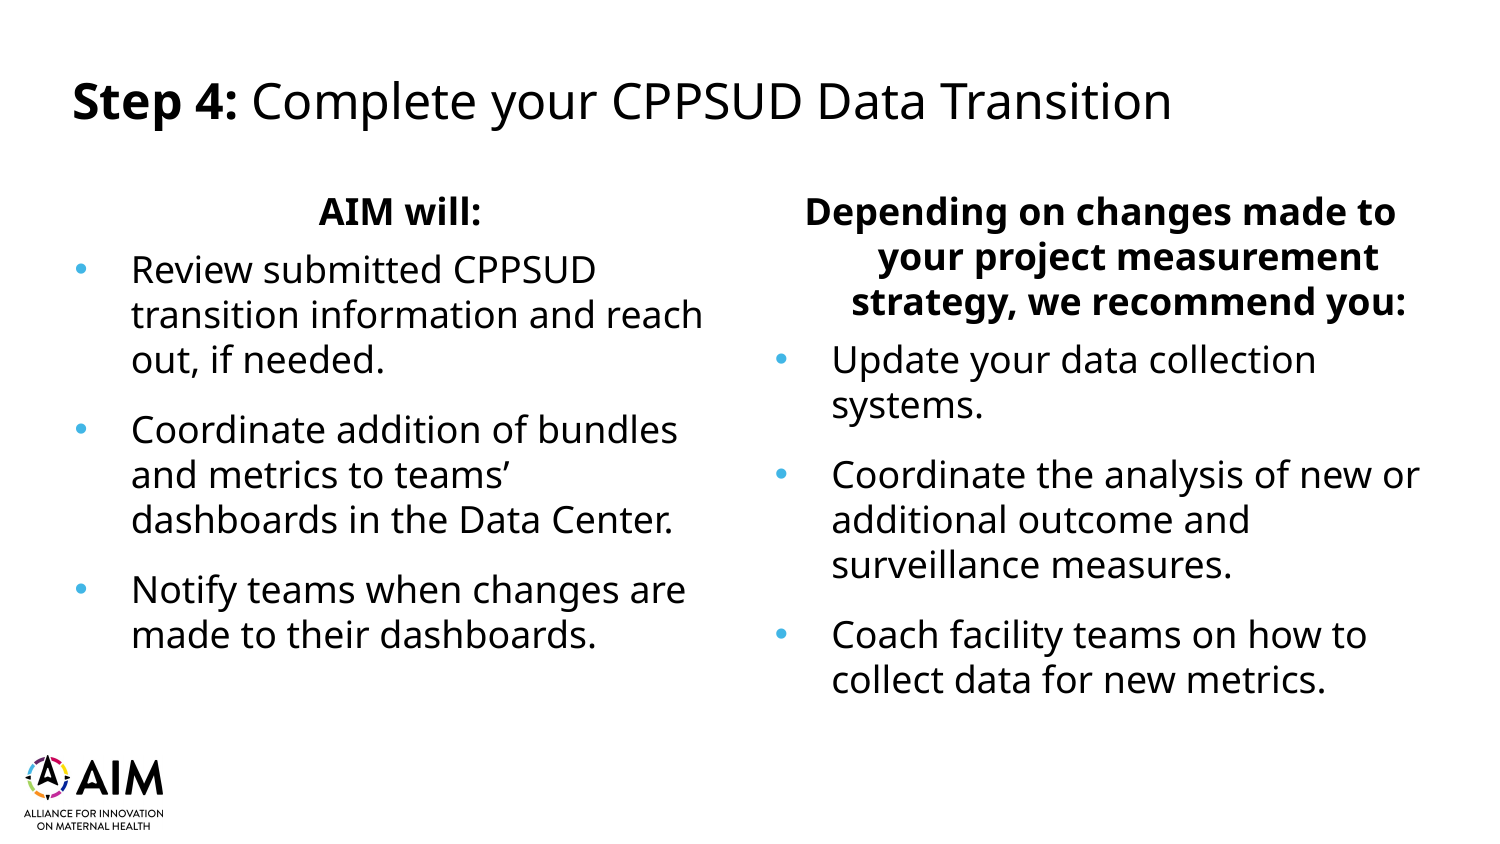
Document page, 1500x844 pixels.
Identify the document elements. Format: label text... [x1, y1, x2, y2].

title Step 4: Complete your CPPSUD Data Transition [57, 29, 1297, 145]
subtitle AIM will: Review submitted CPPSUD transition information and reach out, if needed. Coordinate addition of bundles and metrics to teams’ dashboards in the Data Center. Notify teams when changes are made to their dashboards. [40, 173, 741, 727]
text_box Depending on changes made to your project measurement strategy, we recommend you: Update your data collection systems. Coordinate the analysis of new or additional outcome and surveillance measures. Coach facility teams on how to collect data for new metrics. [741, 173, 1442, 727]
picture [24, 755, 163, 830]
